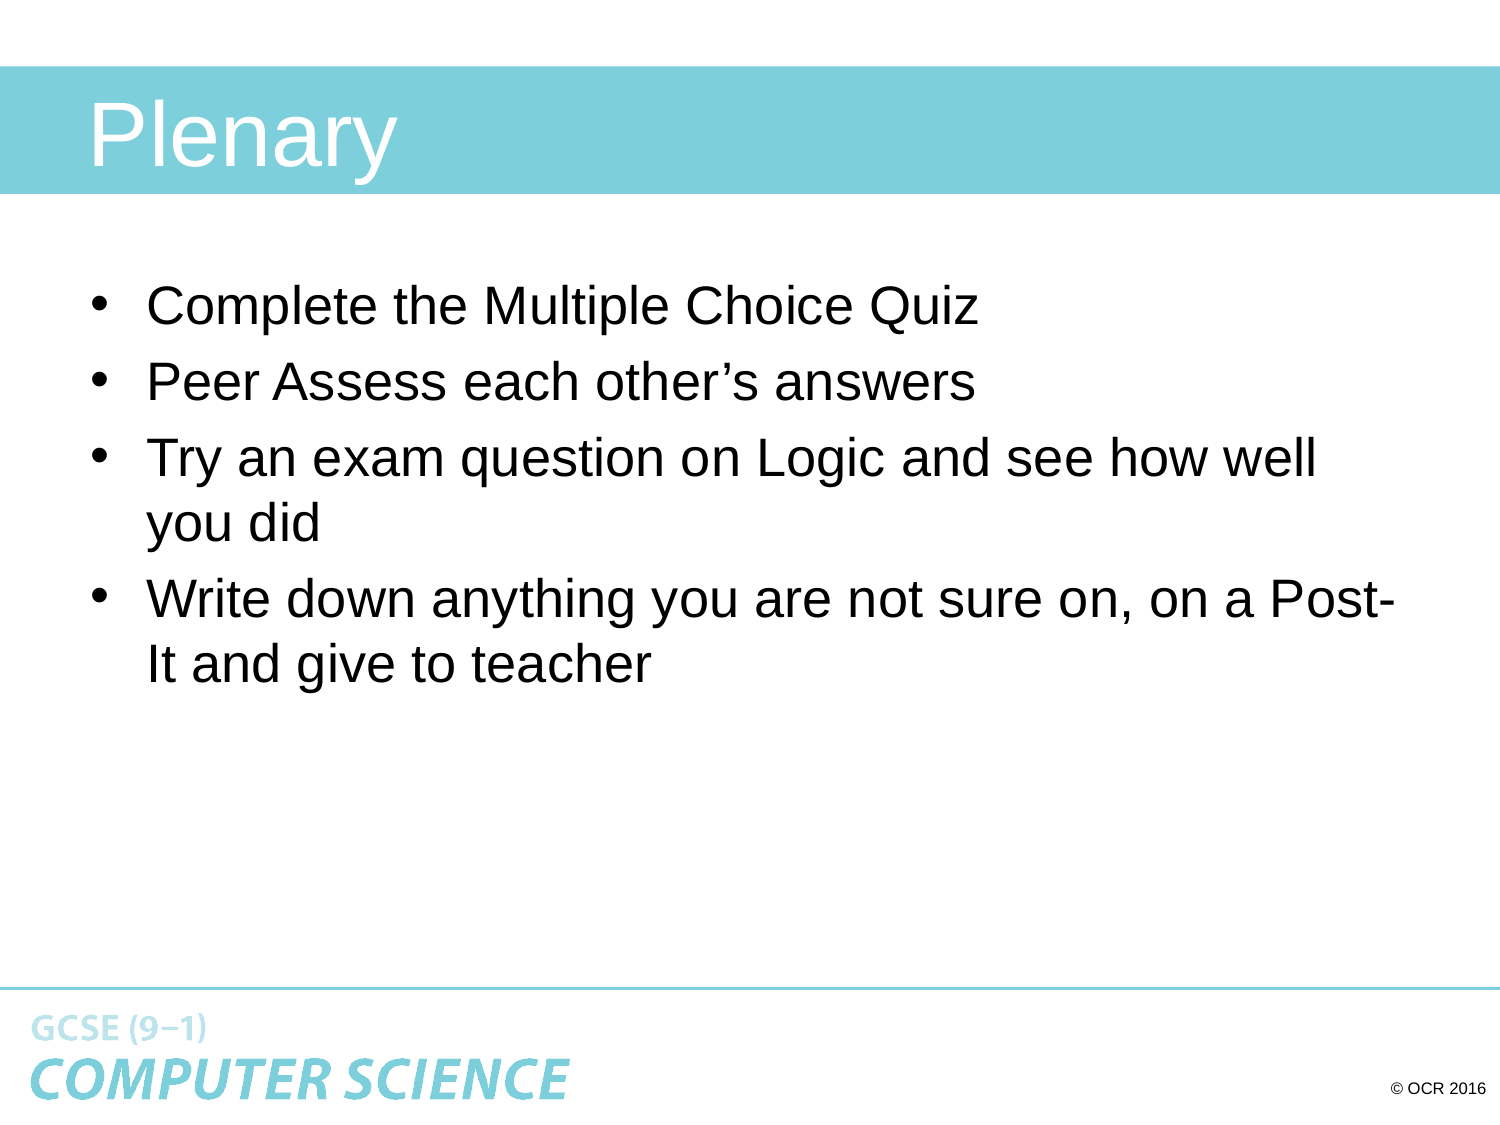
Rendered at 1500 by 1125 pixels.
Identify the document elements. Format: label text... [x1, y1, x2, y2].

picture [0, 987, 1500, 1124]
list Complete the Multiple Choice Quiz Peer Assess each other’s answers Try an exam question on Logic and see how well you did Write down anything you are not sure on, on a Post-It and give to teacher [75, 262, 1425, 965]
title Plenary [0, 66, 1500, 194]
